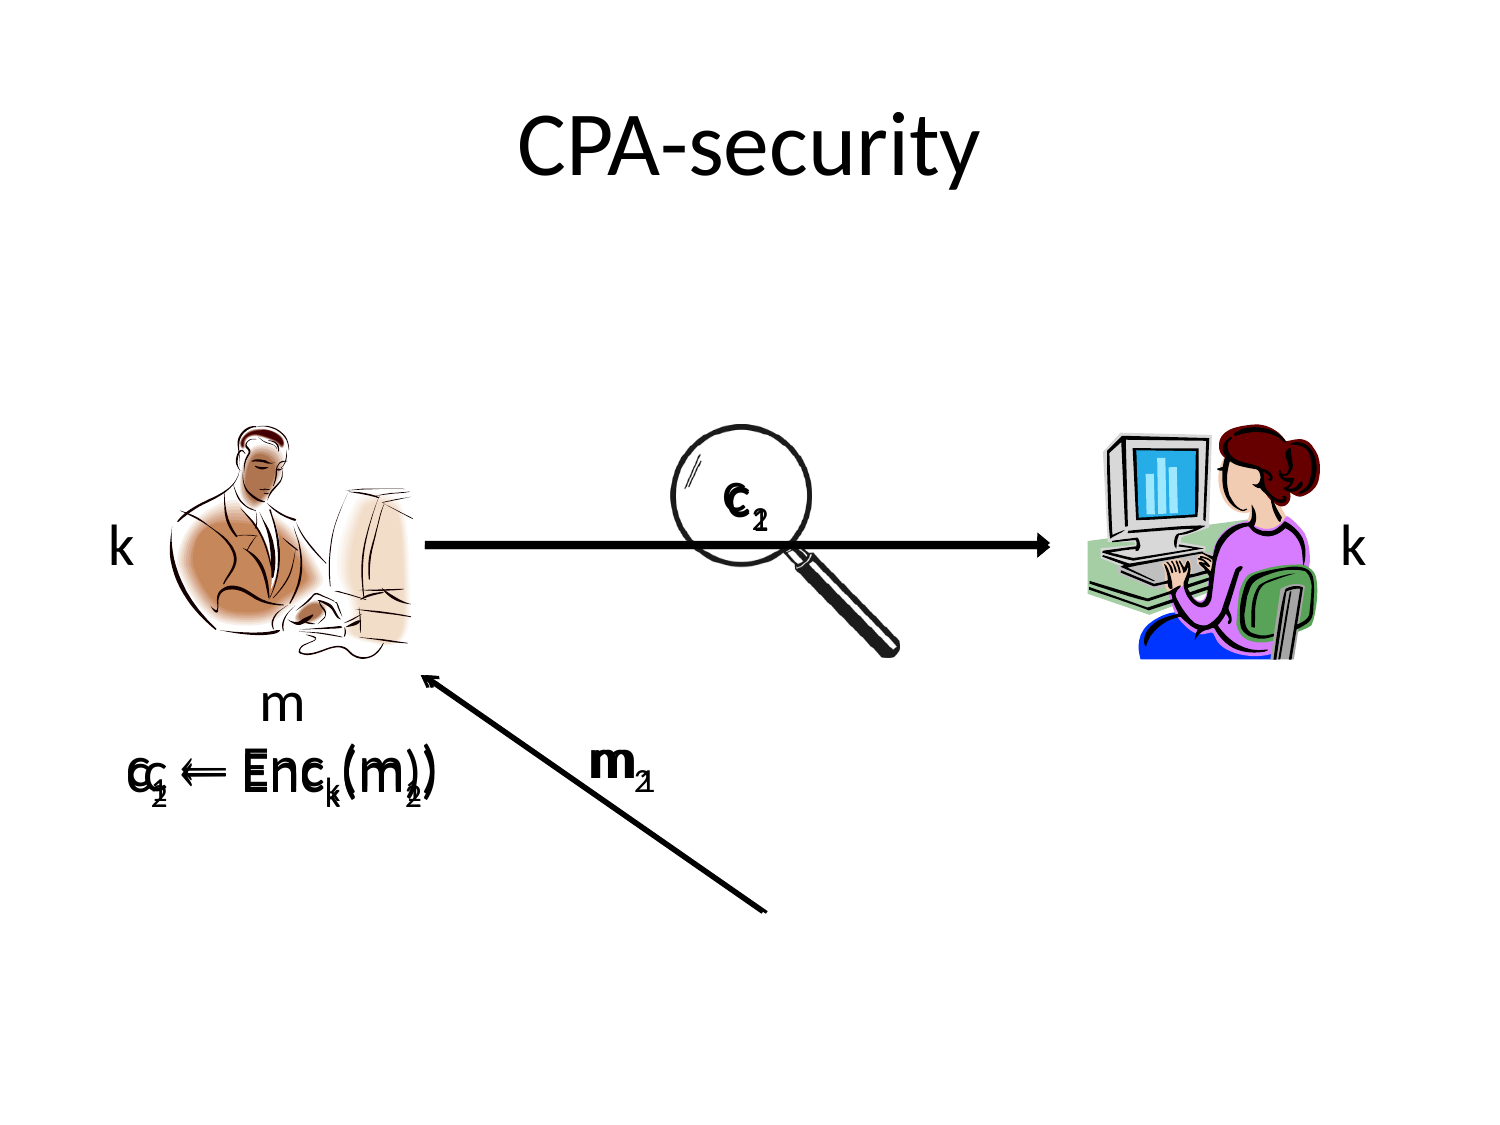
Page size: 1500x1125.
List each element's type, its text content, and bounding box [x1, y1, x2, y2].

text_box k [93, 500, 150, 585]
text_box [1037, 532, 1051, 545]
text_box m c  Enck(m) [128, 655, 438, 720]
picture [669, 424, 901, 658]
text_box c1  Enck(m1) [111, 720, 415, 726]
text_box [420, 674, 763, 913]
picture [162, 423, 414, 662]
text_box c2  Enck(m2) [111, 726, 415, 822]
picture [1087, 423, 1321, 662]
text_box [763, 674, 767, 913]
title CPA-security [75, 45, 1425, 233]
text_box [904, 536, 1051, 558]
text_box k [1325, 500, 1382, 585]
